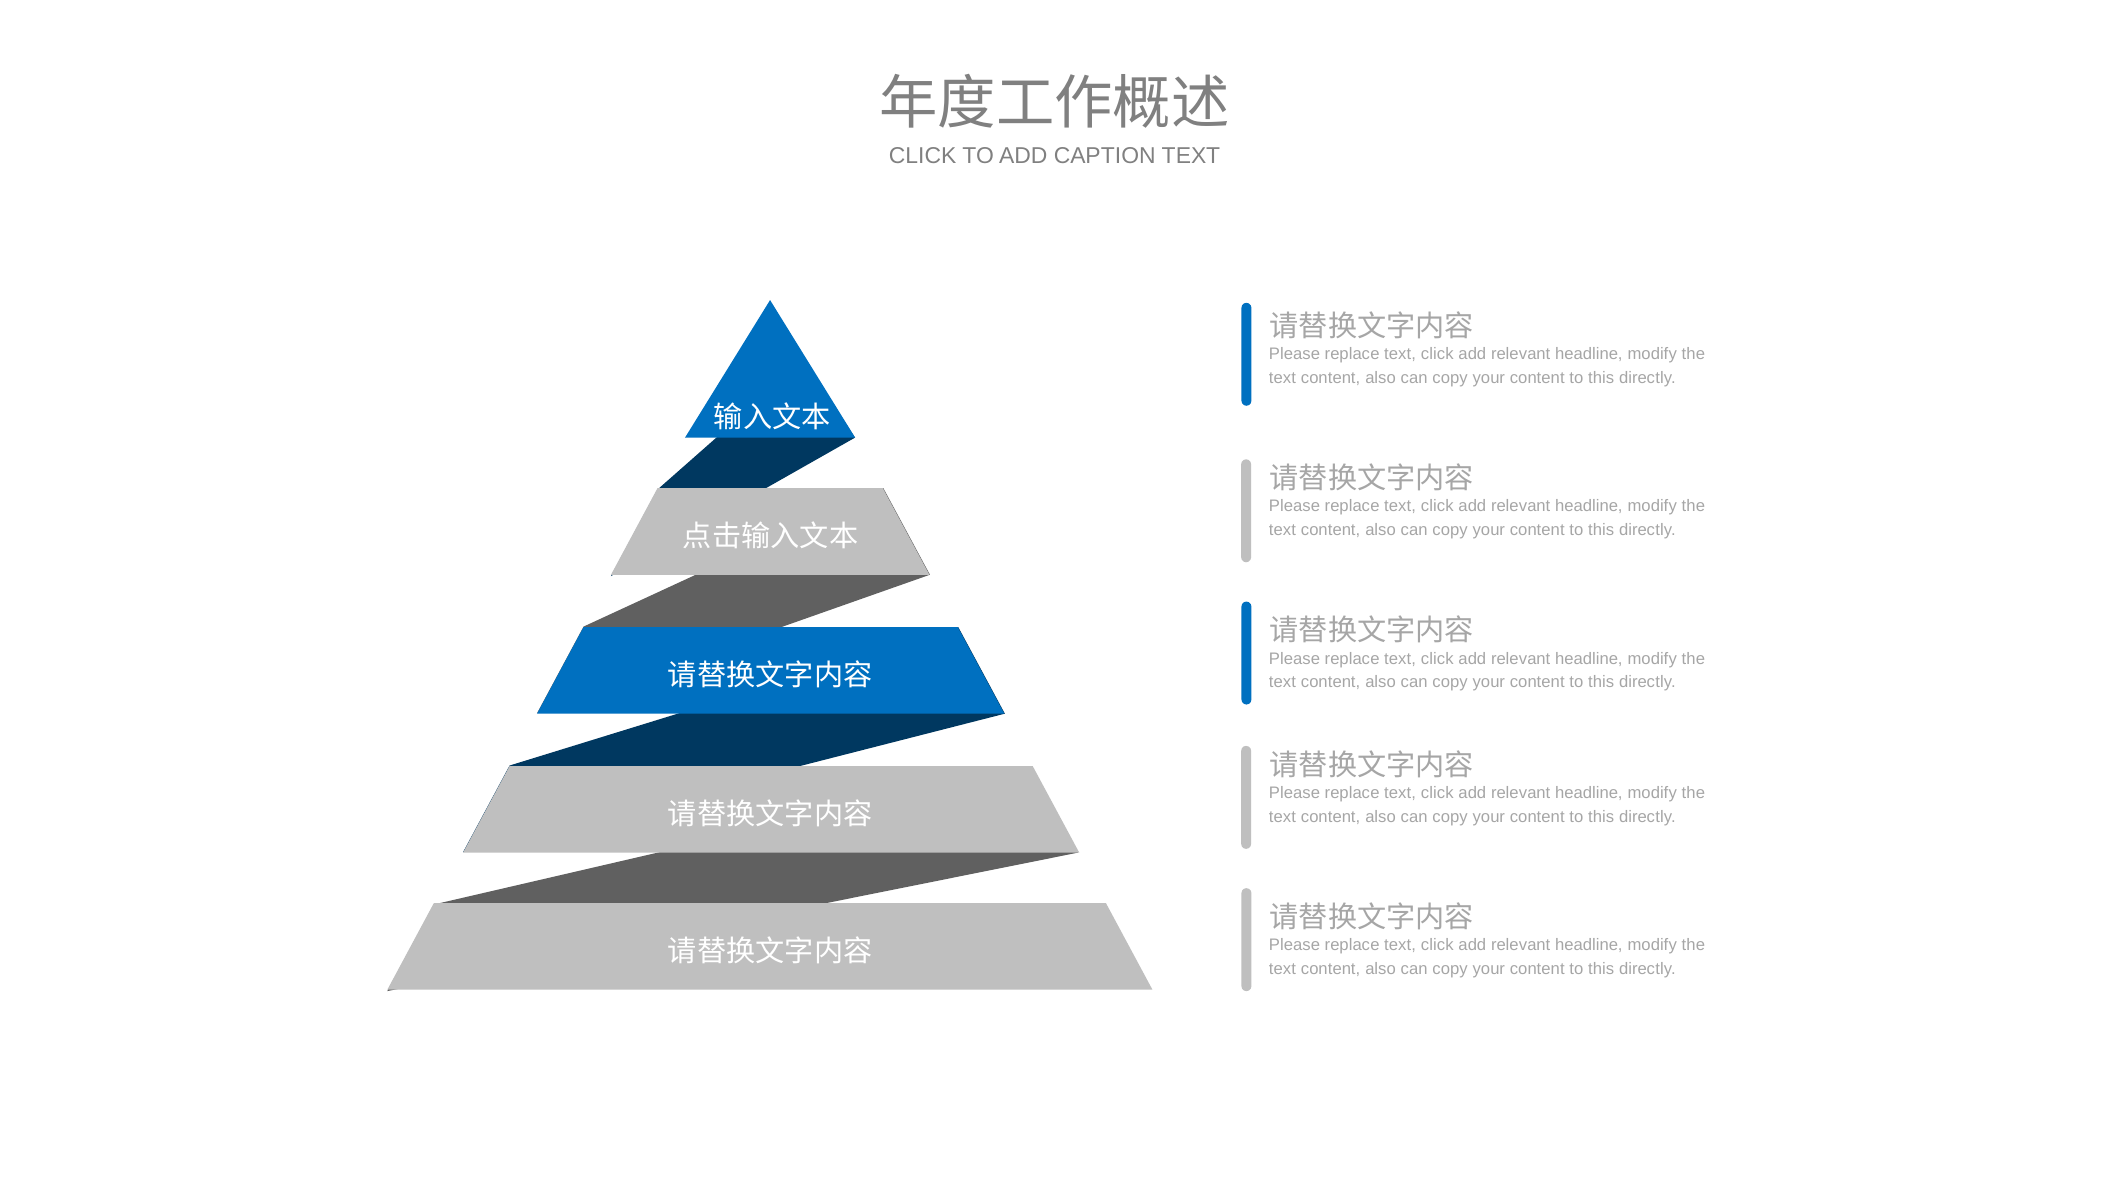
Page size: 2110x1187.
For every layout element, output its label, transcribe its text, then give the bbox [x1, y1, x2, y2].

text_box [1240, 886, 1253, 993]
text_box [440, 853, 1077, 903]
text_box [1268, 604, 1712, 690]
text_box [536, 627, 1005, 714]
text_box [1240, 301, 1253, 407]
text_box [1268, 452, 1712, 538]
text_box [684, 300, 857, 448]
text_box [610, 488, 930, 575]
text_box [509, 714, 1004, 766]
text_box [387, 903, 1153, 990]
text_box [1240, 600, 1253, 706]
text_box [1268, 300, 1712, 386]
text_box 年度工作概述 [865, 65, 1245, 136]
text_box [583, 575, 930, 627]
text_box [1268, 891, 1712, 977]
text_box [1240, 458, 1253, 564]
text_box CLICK TO ADD CAPTION TEXT [865, 140, 1245, 168]
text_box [1268, 738, 1712, 825]
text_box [463, 766, 1080, 853]
text_box [659, 448, 837, 488]
text_box [1240, 744, 1253, 850]
